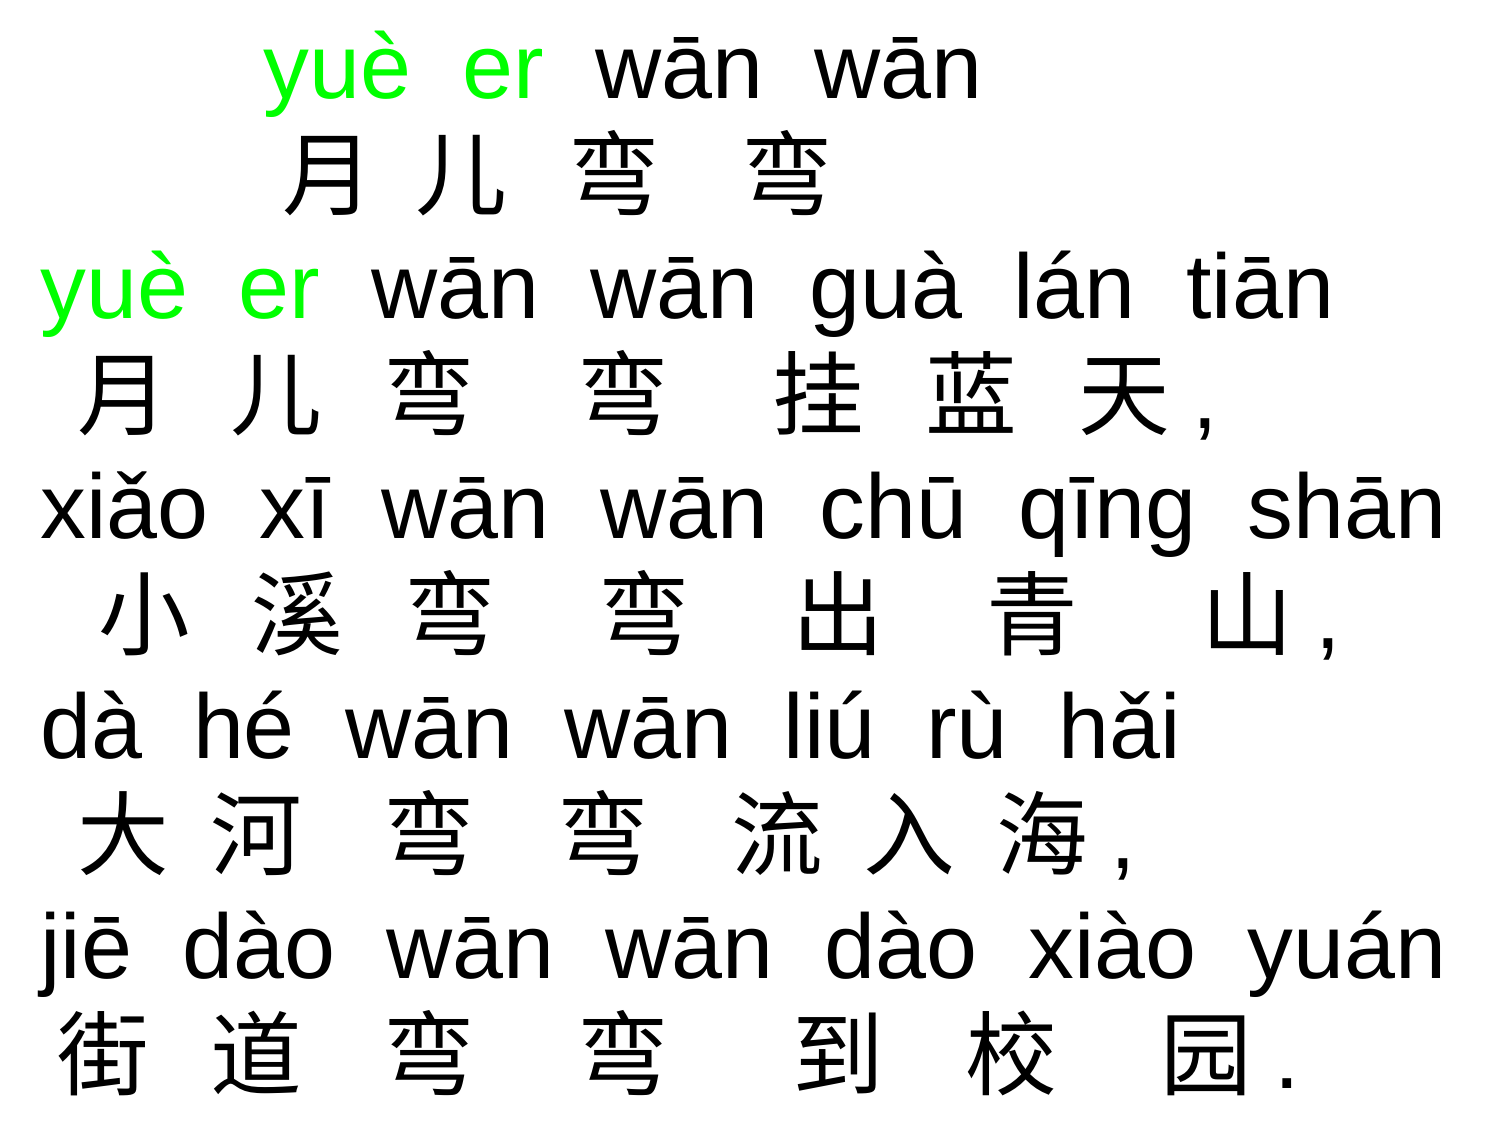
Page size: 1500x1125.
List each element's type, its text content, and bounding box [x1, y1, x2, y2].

text_box yuè er wān wān 月 儿 弯 弯 yuè er wān wān guà lán tiān 月 儿 弯 弯 挂 蓝 天, xiǎo xī wān wān chū qīng shān 小 溪 弯 弯 出 青 山, dà hé wān wān liú rù hǎi 大 河 弯 弯 流 入 海, jiē dào wān wān dào xiào yuán 街 道 弯 弯 到 校 园. [0, 0, 1500, 1115]
